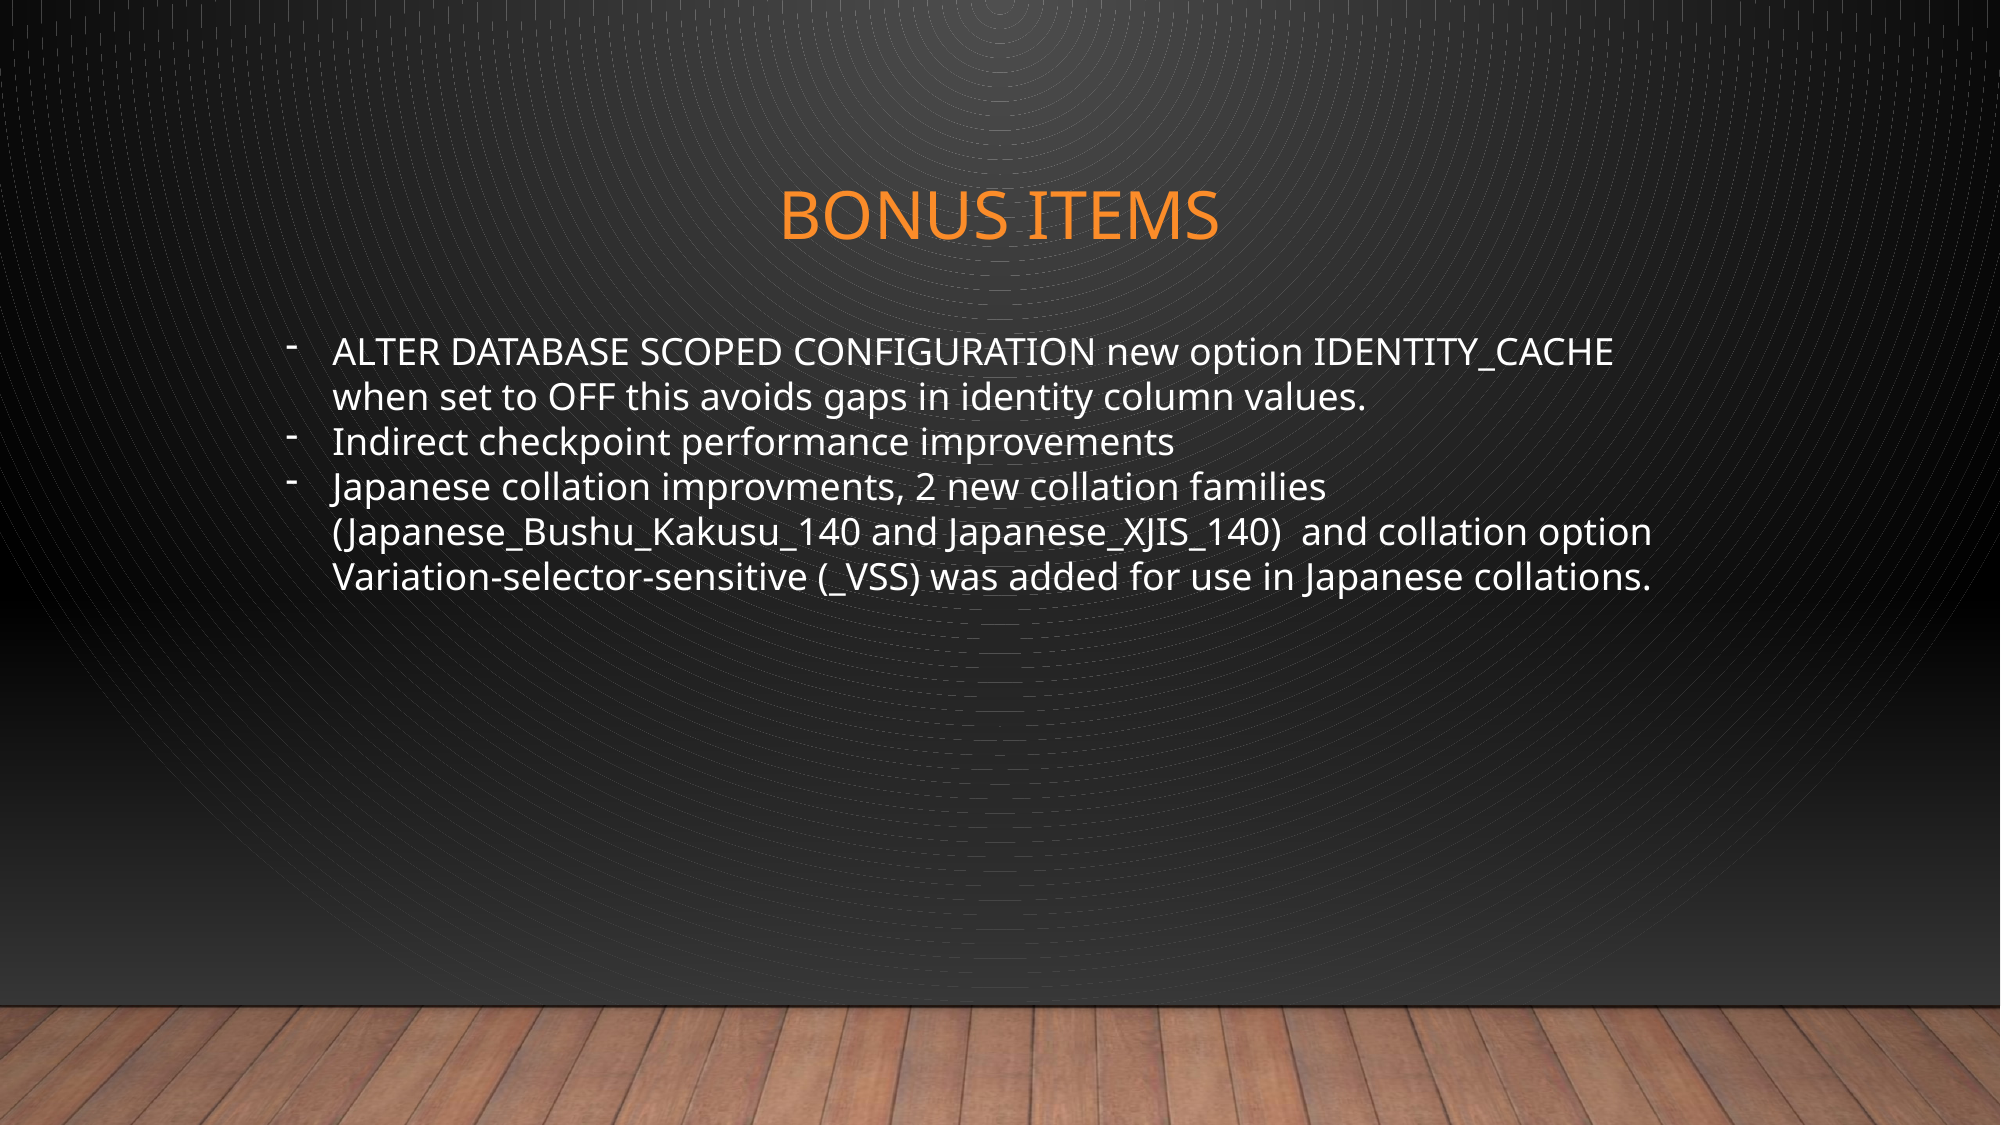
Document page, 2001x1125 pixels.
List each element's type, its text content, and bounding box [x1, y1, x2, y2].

text_box ALTER DATABASE SCOPED CONFIGURATION new option IDENTITY_CACHE when set to OFF this avoids gaps in identity column values. Indirect checkpoint performance improvements Japanese collation improvments, 2 new collation families (Japanese_Bushu_Kakusu_140 and Japanese_XJIS_140) and collation option Variation-selector-sensitive (_VSS) was added for use in Japanese collations. [270, 320, 1693, 650]
title BONUS ITEMS [238, 131, 1763, 305]
picture [0, 1005, 2000, 1125]
